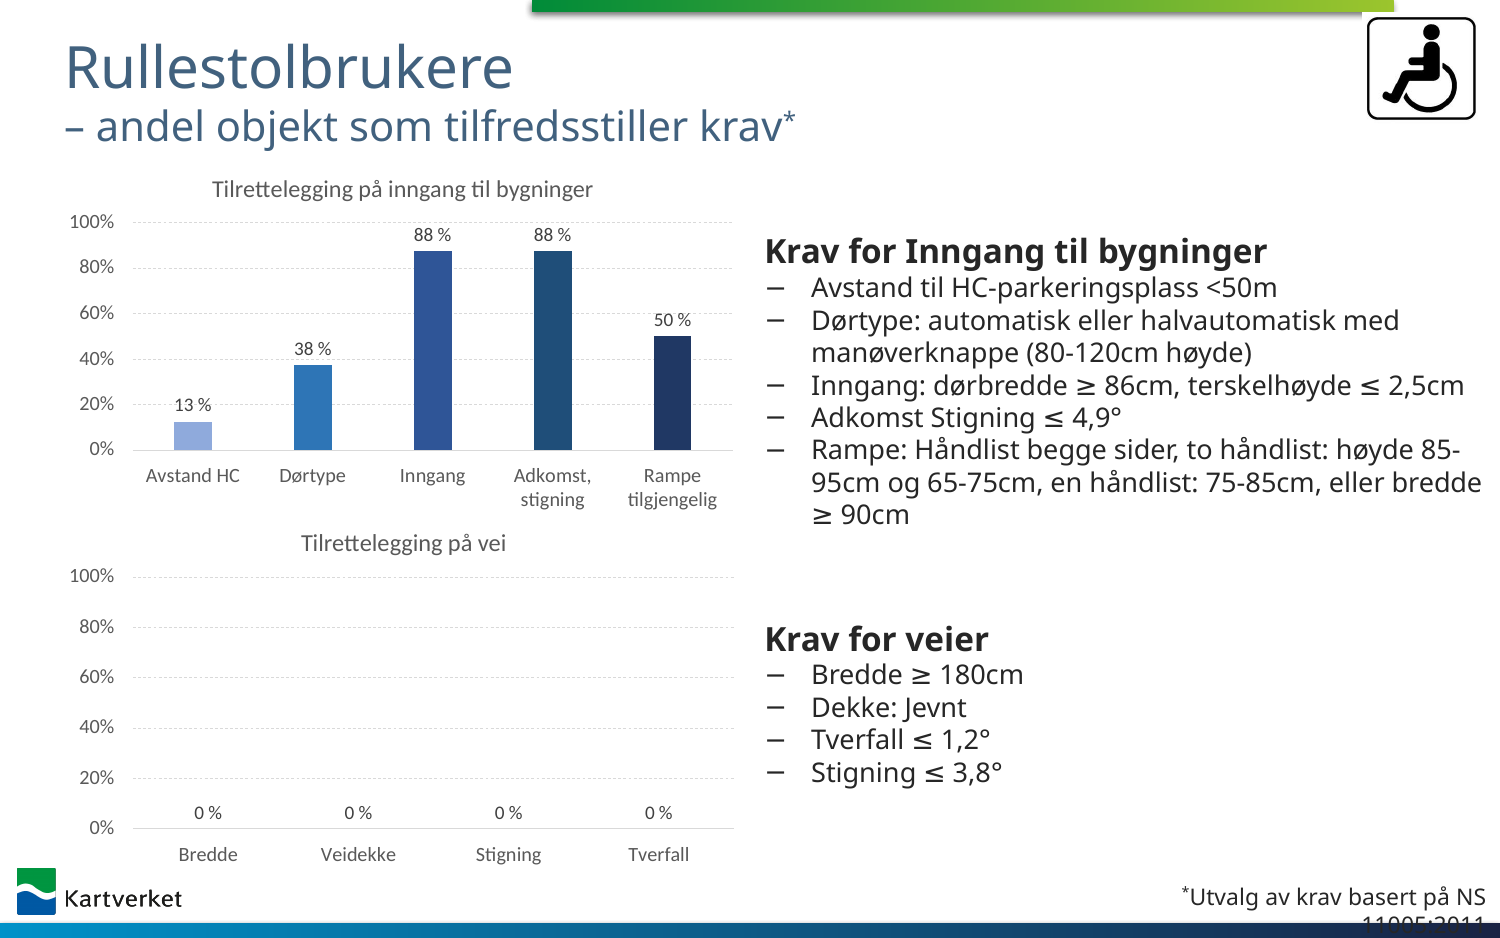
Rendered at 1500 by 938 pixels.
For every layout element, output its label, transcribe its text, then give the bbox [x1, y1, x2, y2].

picture [62, 520, 746, 874]
text_box Krav for Inngang til bygninger Avstand til HC-parkeringsplass <50m Dørtype: automatisk eller halvautomatisk med manøverknappe (80-120cm høyde) Inngang: dørbredde ≥ 86cm, terskelhøyde ≤ 2,5cm Adkomst Stigning ≤ 4,9° Rampe: Håndlist begge sider, to håndlist: høyde 85-95cm og 65-75cm, en håndlist: 75-85cm, eller bredde ≥ 90cm [749, 223, 1500, 538]
text_box *Utvalg av krav basert på NS 11005:2011 [1068, 873, 1500, 938]
picture [62, 166, 744, 519]
text_box Krav for veier Bredde ≥ 180cm Dekke: Jevnt Tverfall ≤ 1,2° Stigning ≤ 3,8° [749, 610, 1500, 795]
picture [1362, 12, 1481, 126]
text_box Rullestolbrukere – andel objekt som tilfredsstiller krav* [49, 25, 1431, 158]
